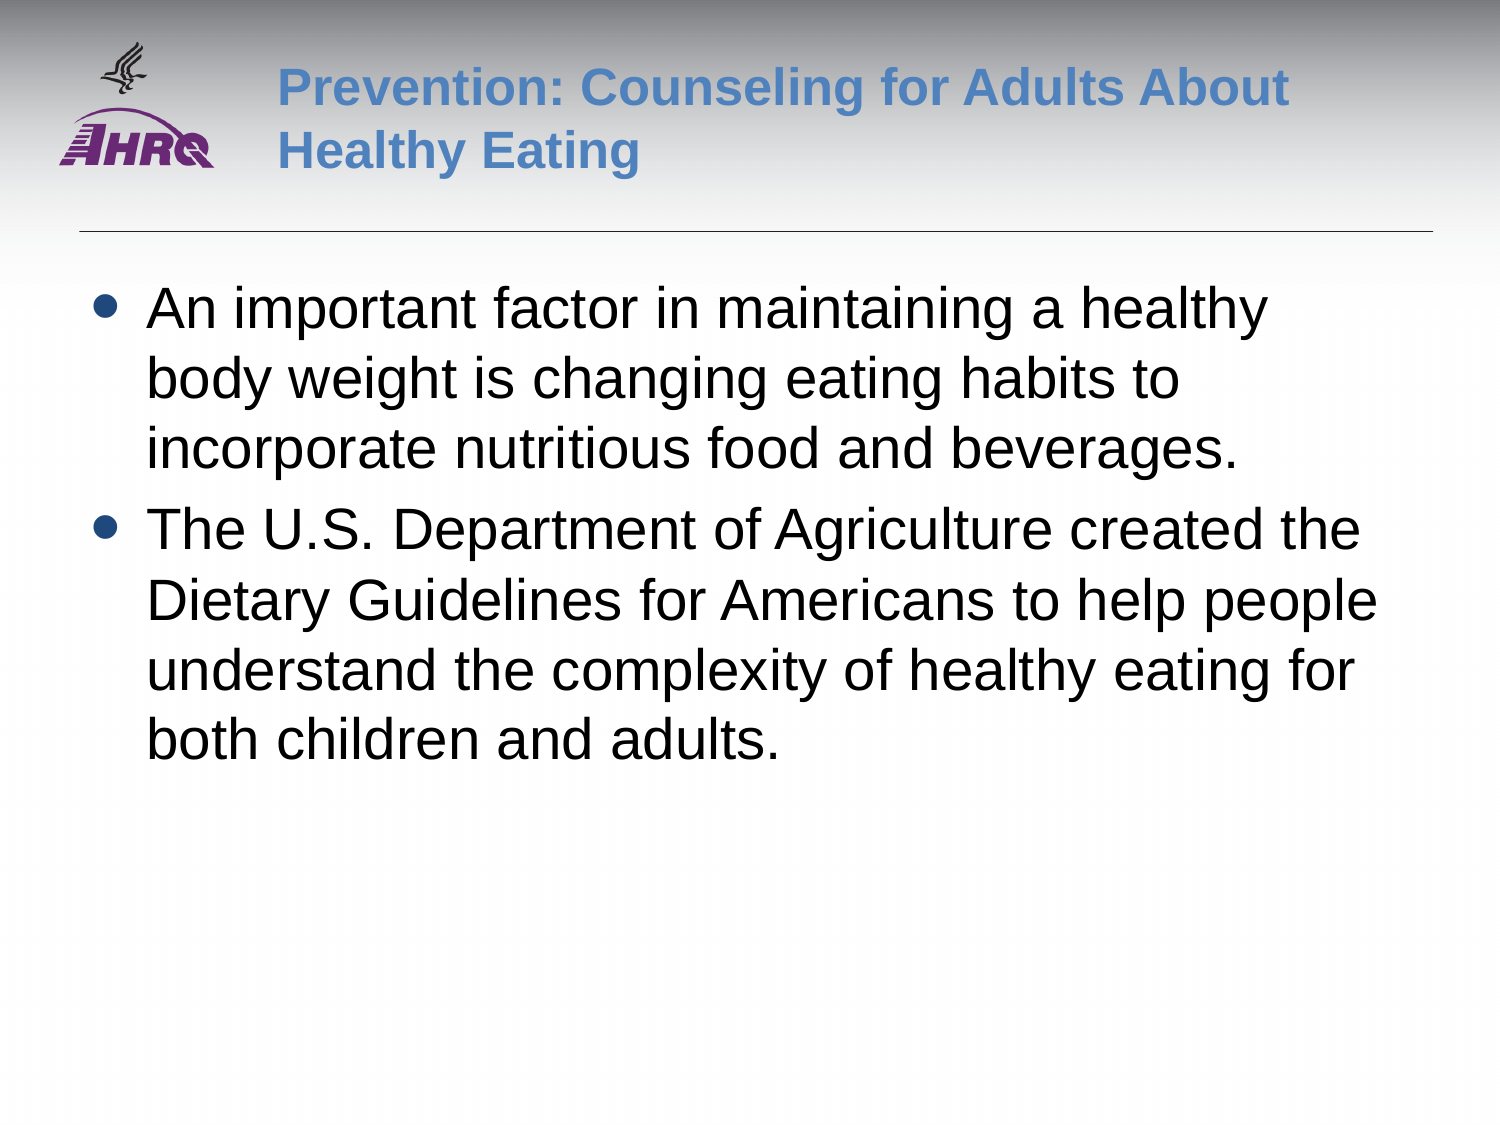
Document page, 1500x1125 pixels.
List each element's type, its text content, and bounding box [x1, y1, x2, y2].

picture [0, 0, 1500, 1125]
title Prevention: Counseling for Adults About Healthy Eating [262, 45, 1425, 188]
list An important factor in maintaining a healthy body weight is changing eating habits to incorporate nutritious food and beverages. The U.S. Department of Agriculture created the Dietary Guidelines for Americans to help people understand the complexity of healthy eating for both children and adults. [75, 262, 1425, 1005]
